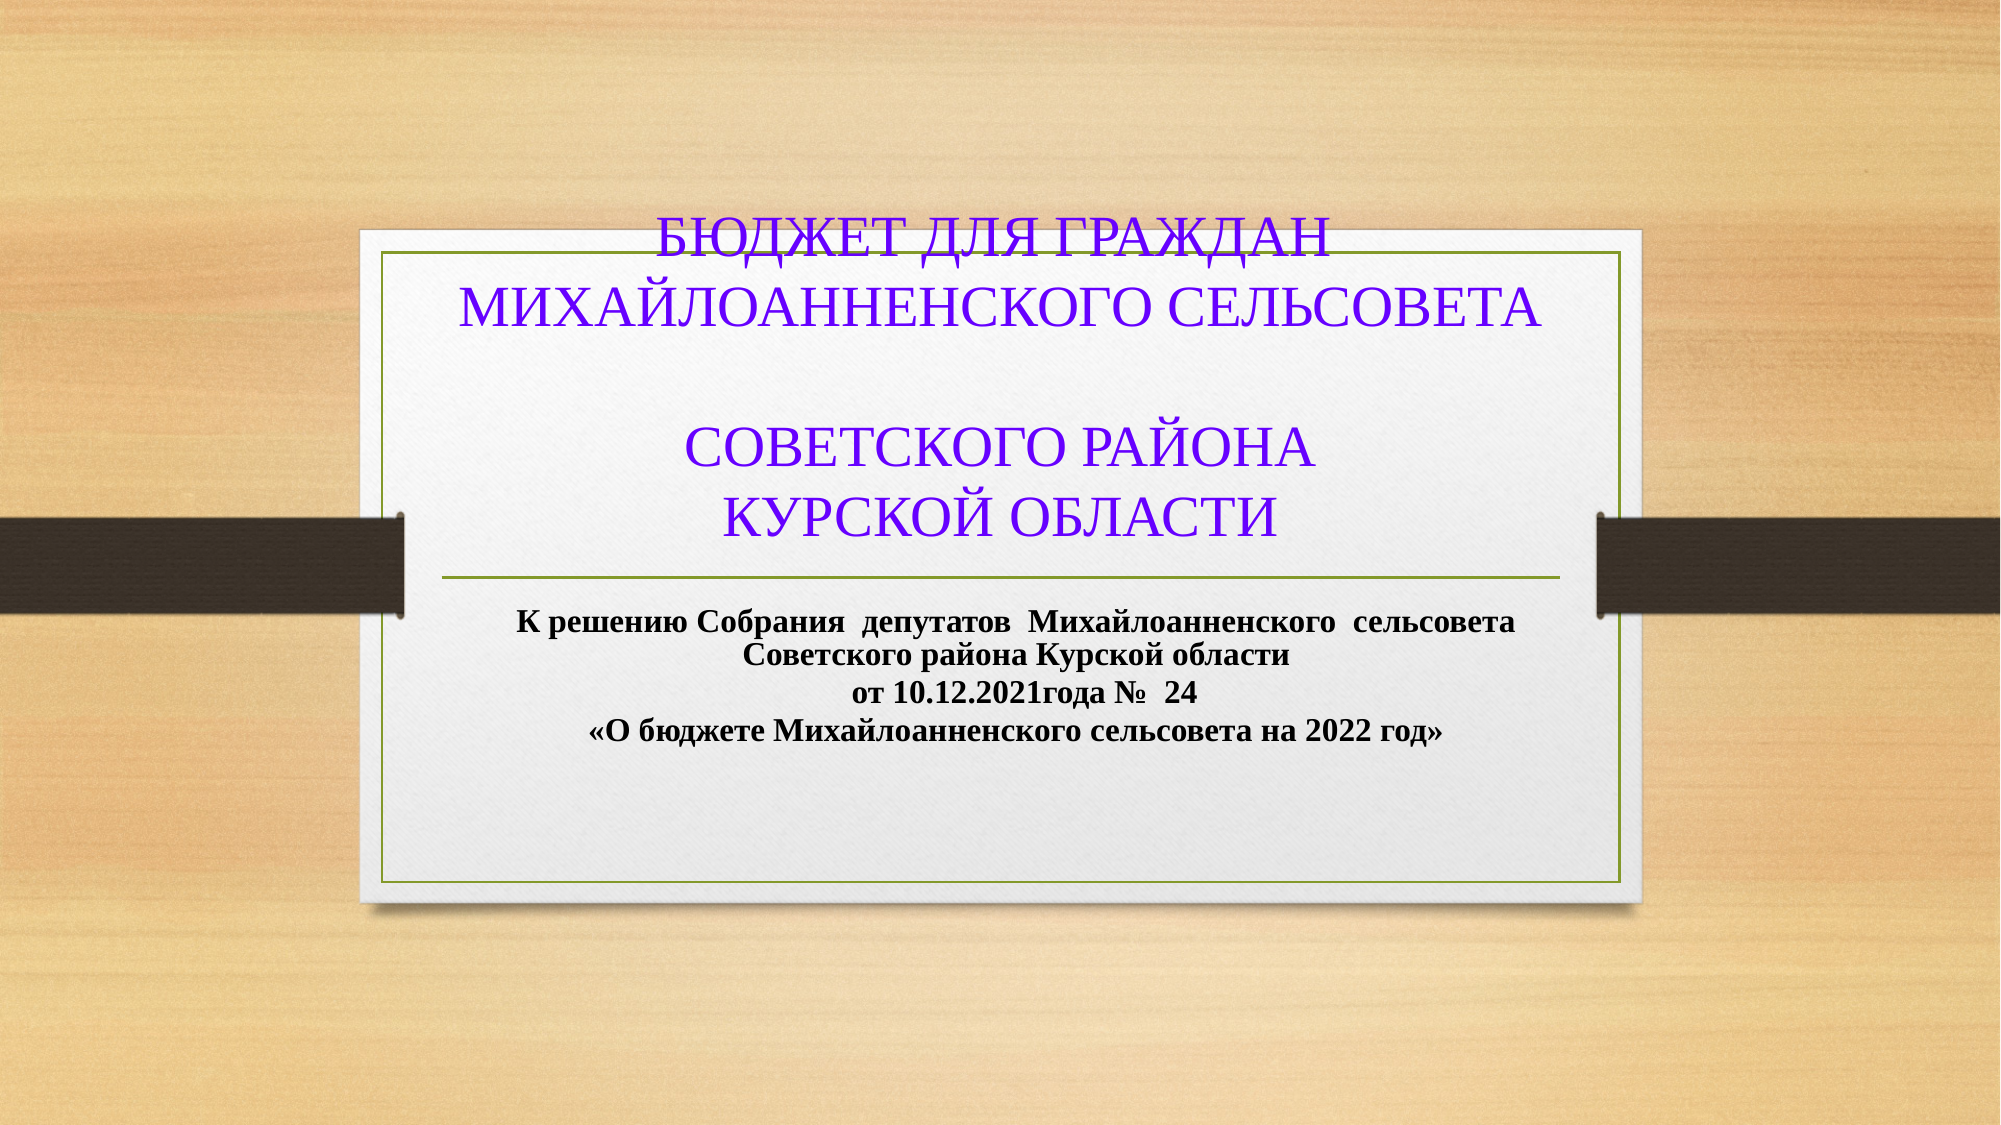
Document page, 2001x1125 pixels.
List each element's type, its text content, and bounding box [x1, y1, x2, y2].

picture [0, 0, 2001, 1125]
subtitle К решению Собрания депутатов Михайлоанненского сельсовета Советского района Курской области от 10.12.2021года № 24 «О бюджете Михайлоанненского сельсовета на 2022 год» [441, 600, 1592, 858]
title БЮДЖЕТ ДЛЯ ГРАЖДАН МИХАЙЛОАННЕНСКОГО СЕЛЬСОВЕТА СОВЕТСКОГО РАЙОНА КУРСКОЙ ОБЛАСТИ [441, 306, 1560, 556]
